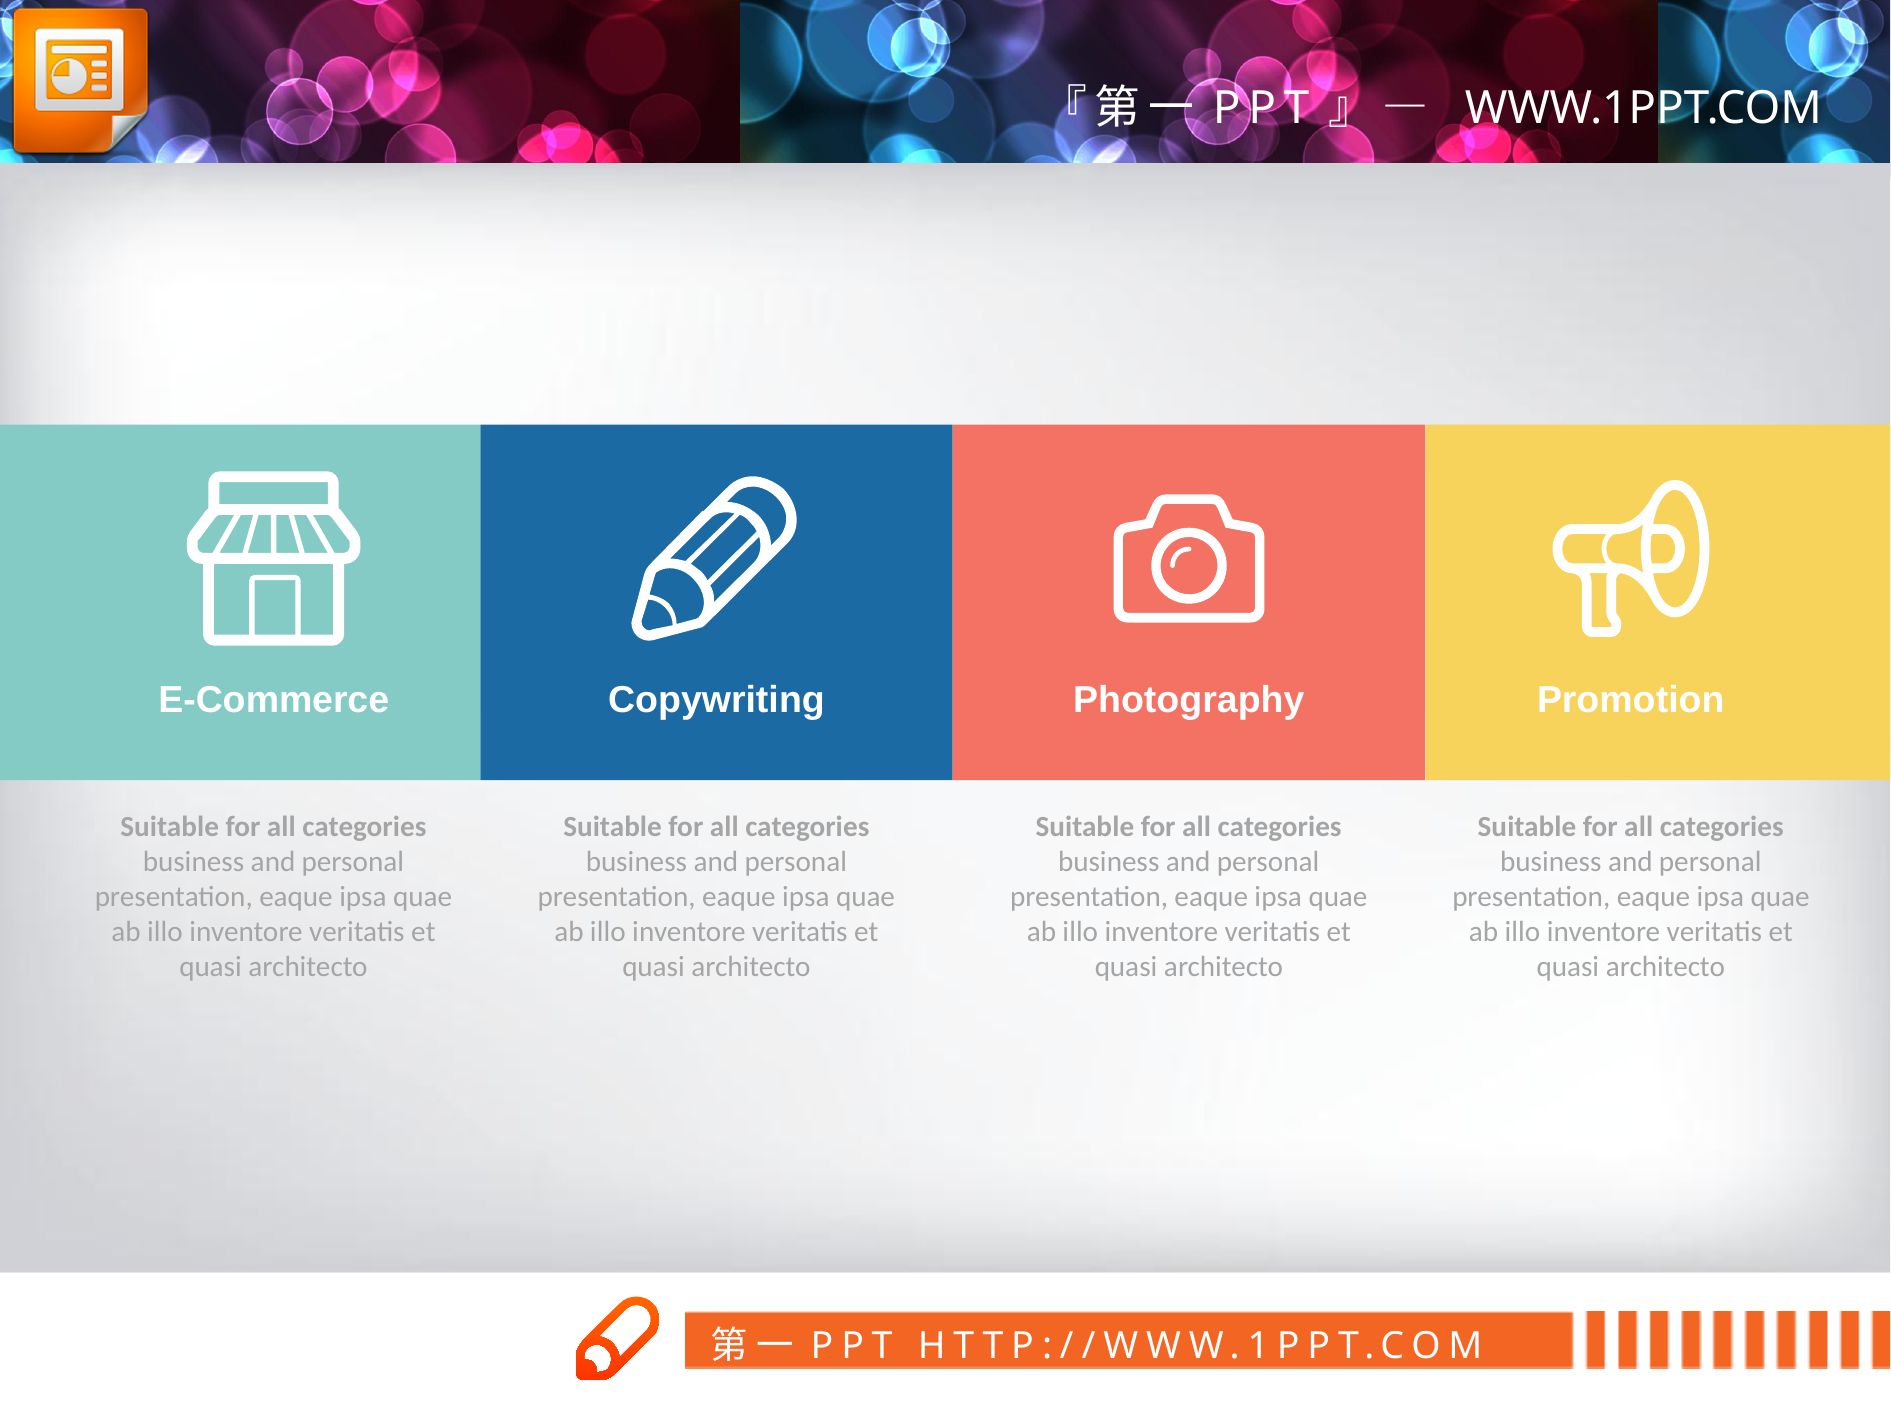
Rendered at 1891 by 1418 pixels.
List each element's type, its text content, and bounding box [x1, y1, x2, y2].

picture [685, 1311, 1891, 1369]
text_box Promotion [1522, 668, 1740, 728]
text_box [1113, 494, 1265, 623]
text_box [1426, 424, 1891, 781]
text_box [1552, 480, 1710, 637]
text_box Suitable for all categories business and personal presentation, eaque ipsa quae ab illo inventore veritatis et quasi architecto [1430, 800, 1832, 990]
text_box Photography [1058, 668, 1320, 728]
text_box Suitable for all categories business and personal presentation, eaque ipsa quae ab illo inventore veritatis et quasi architecto [515, 800, 918, 990]
picture [0, 781, 1891, 1275]
text_box Suitable for all categories business and personal presentation, eaque ipsa quae ab illo inventore veritatis et quasi architecto [988, 800, 1390, 990]
text_box [186, 471, 361, 646]
text_box Copywriting [593, 668, 840, 728]
text_box E-Commerce [143, 668, 404, 728]
text_box [952, 424, 1426, 781]
text_box Suitable for all categories business and personal presentation, eaque ipsa quae ab illo inventore veritatis et quasi architecto [72, 800, 475, 990]
picture [0, 0, 1891, 424]
text_box [480, 424, 952, 781]
text_box [0, 424, 480, 781]
text_box [631, 476, 797, 641]
